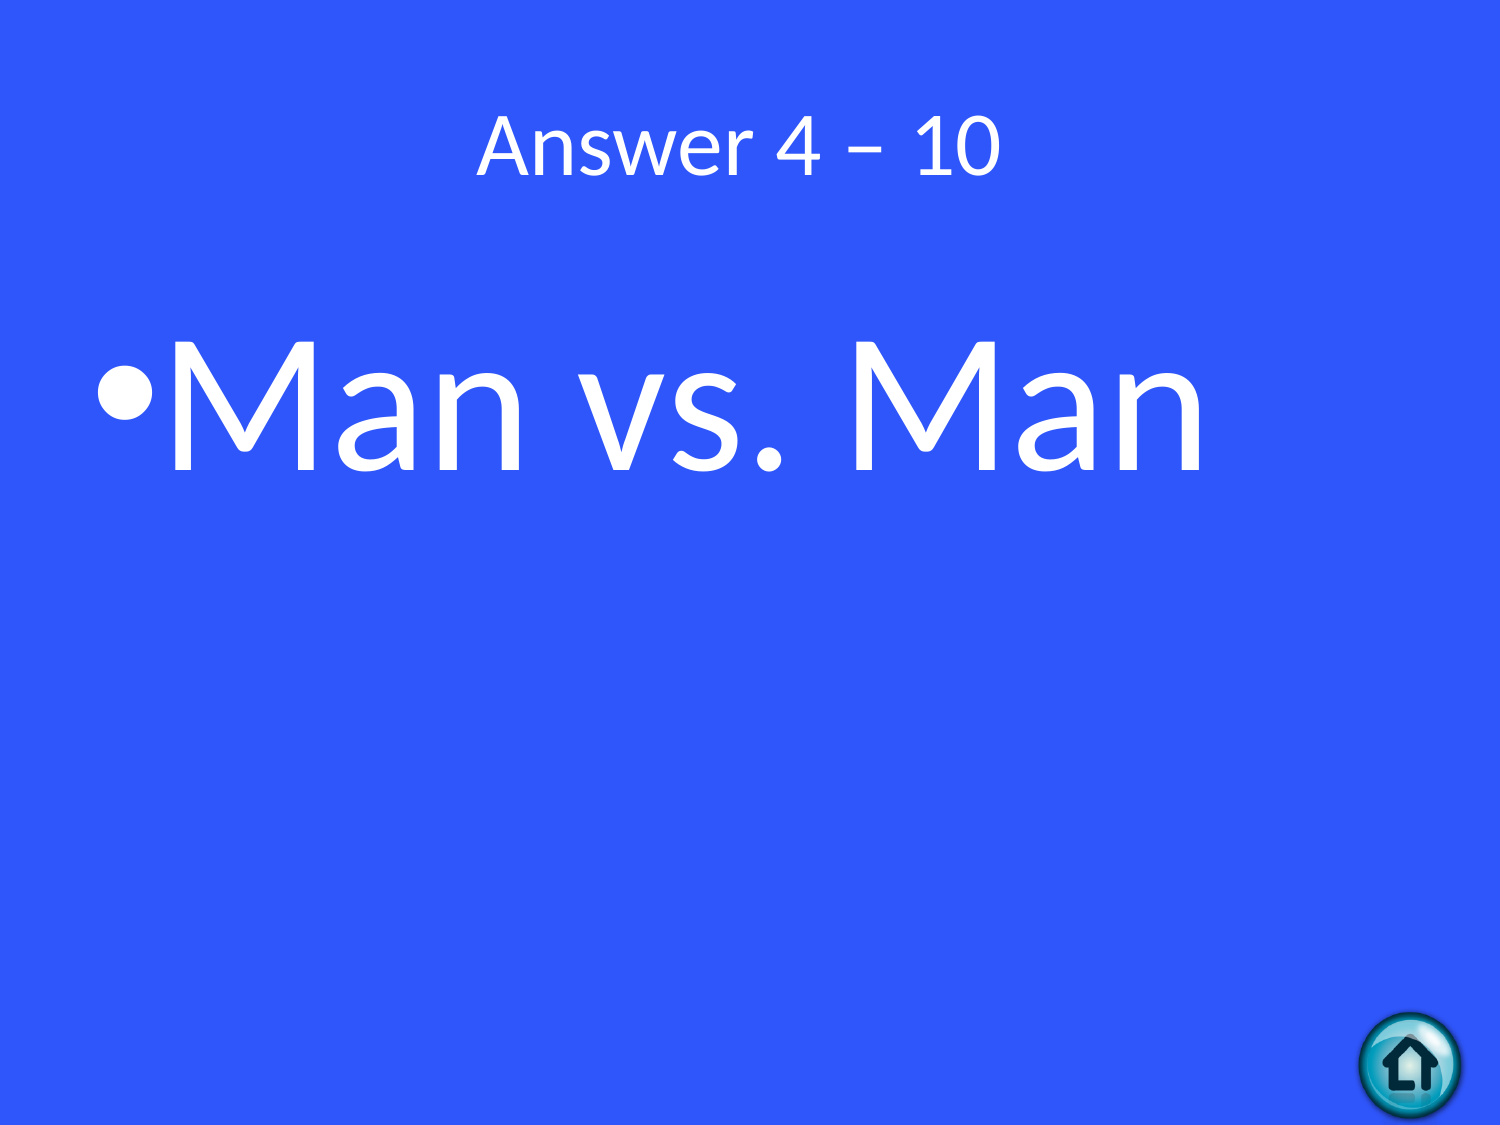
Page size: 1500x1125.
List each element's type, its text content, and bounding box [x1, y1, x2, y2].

list Man vs. Man [75, 262, 1425, 1005]
picture [1349, 1006, 1469, 1125]
title Answer 4 – 10 [75, 45, 1425, 233]
